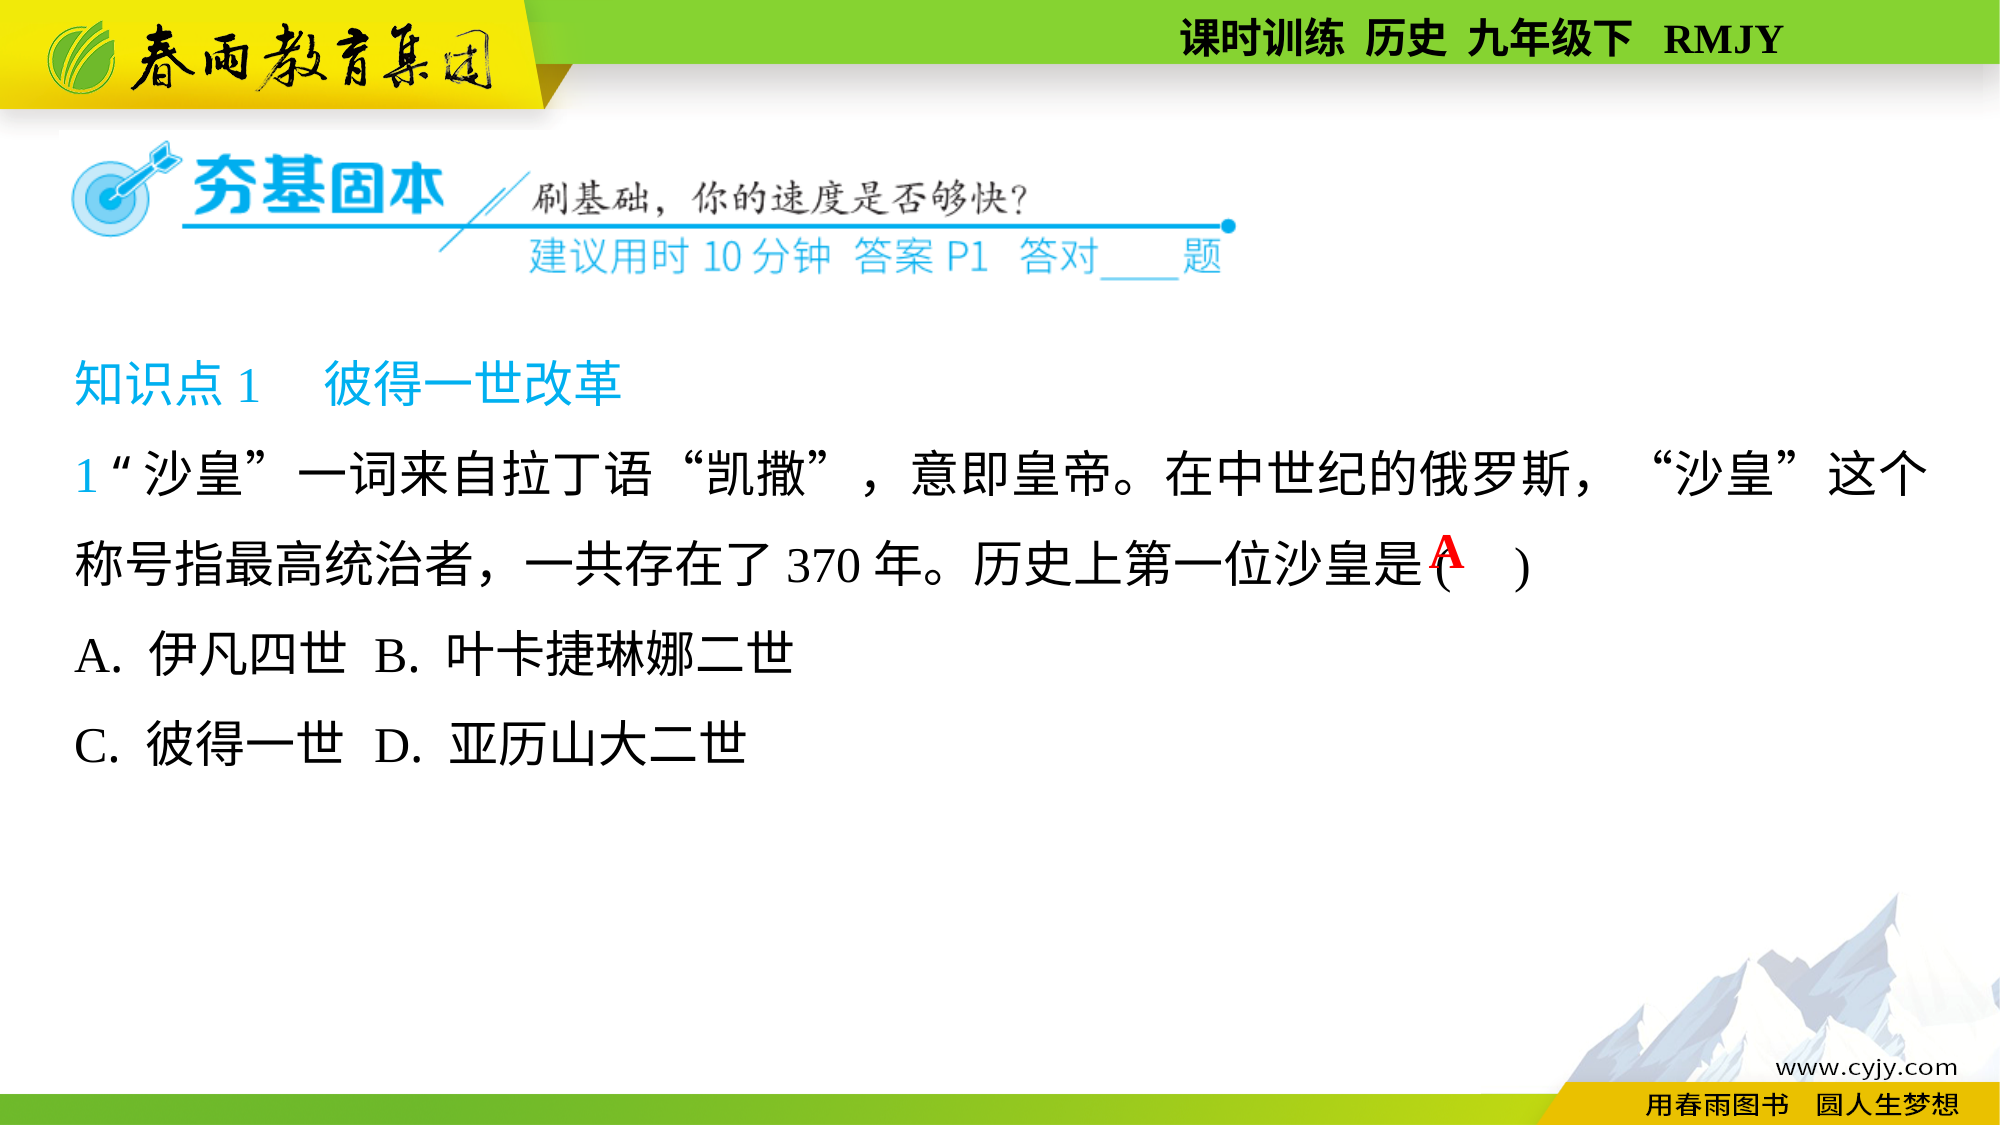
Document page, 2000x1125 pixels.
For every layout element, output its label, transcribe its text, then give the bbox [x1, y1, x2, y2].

text_box A [1413, 511, 1480, 587]
list 知识点1 彼得一世改革 1 “沙皇”一词来自拉丁语“凯撒”，意即皇帝。在中世纪的俄罗斯，“沙皇”这个称号指最高统治者，一共存在了370年。历史上第一位沙皇是( ) A. 伊凡四世 B. 叶卡捷琳娜二世 C. 彼得一世 D. 亚历山大二世 [59, 314, 1944, 785]
picture [0, 0, 2000, 1125]
